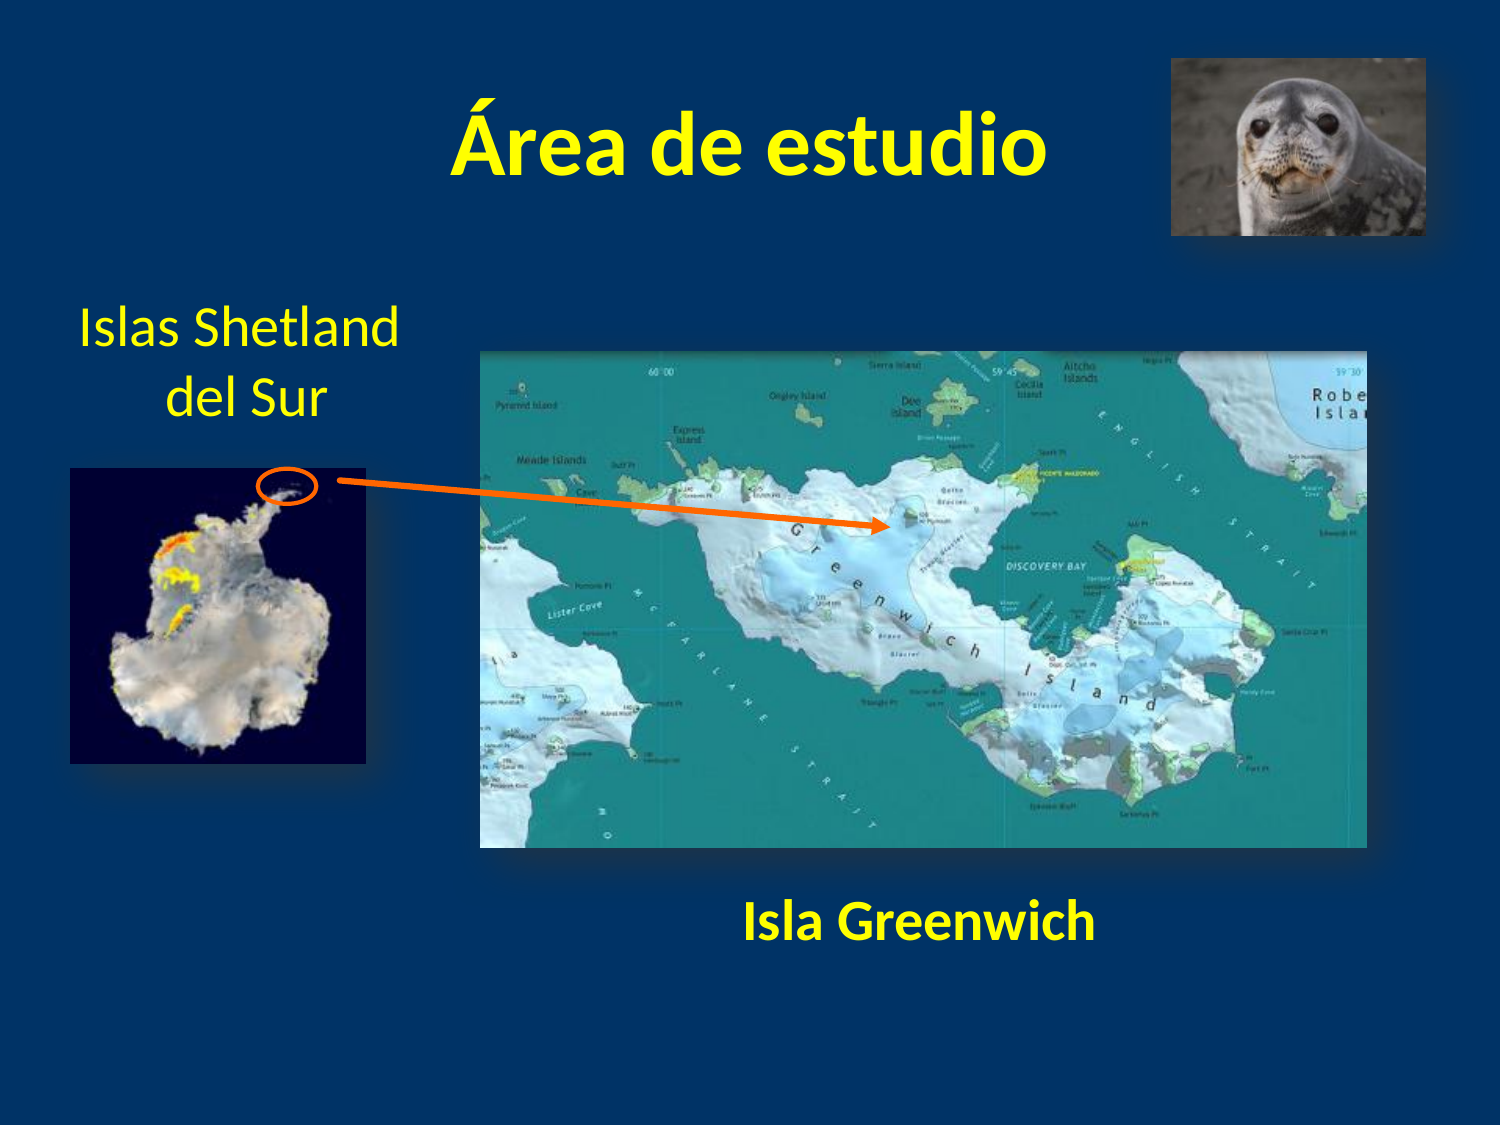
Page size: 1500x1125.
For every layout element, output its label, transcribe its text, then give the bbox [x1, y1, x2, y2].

text_box Isla Greenwich [492, 875, 1348, 960]
picture [480, 351, 1367, 848]
title Área de estudio [75, 45, 1189, 233]
text_box Islas Shetland del Sur [58, 281, 422, 436]
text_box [339, 480, 891, 528]
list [70, 468, 366, 765]
picture [1171, 58, 1426, 236]
